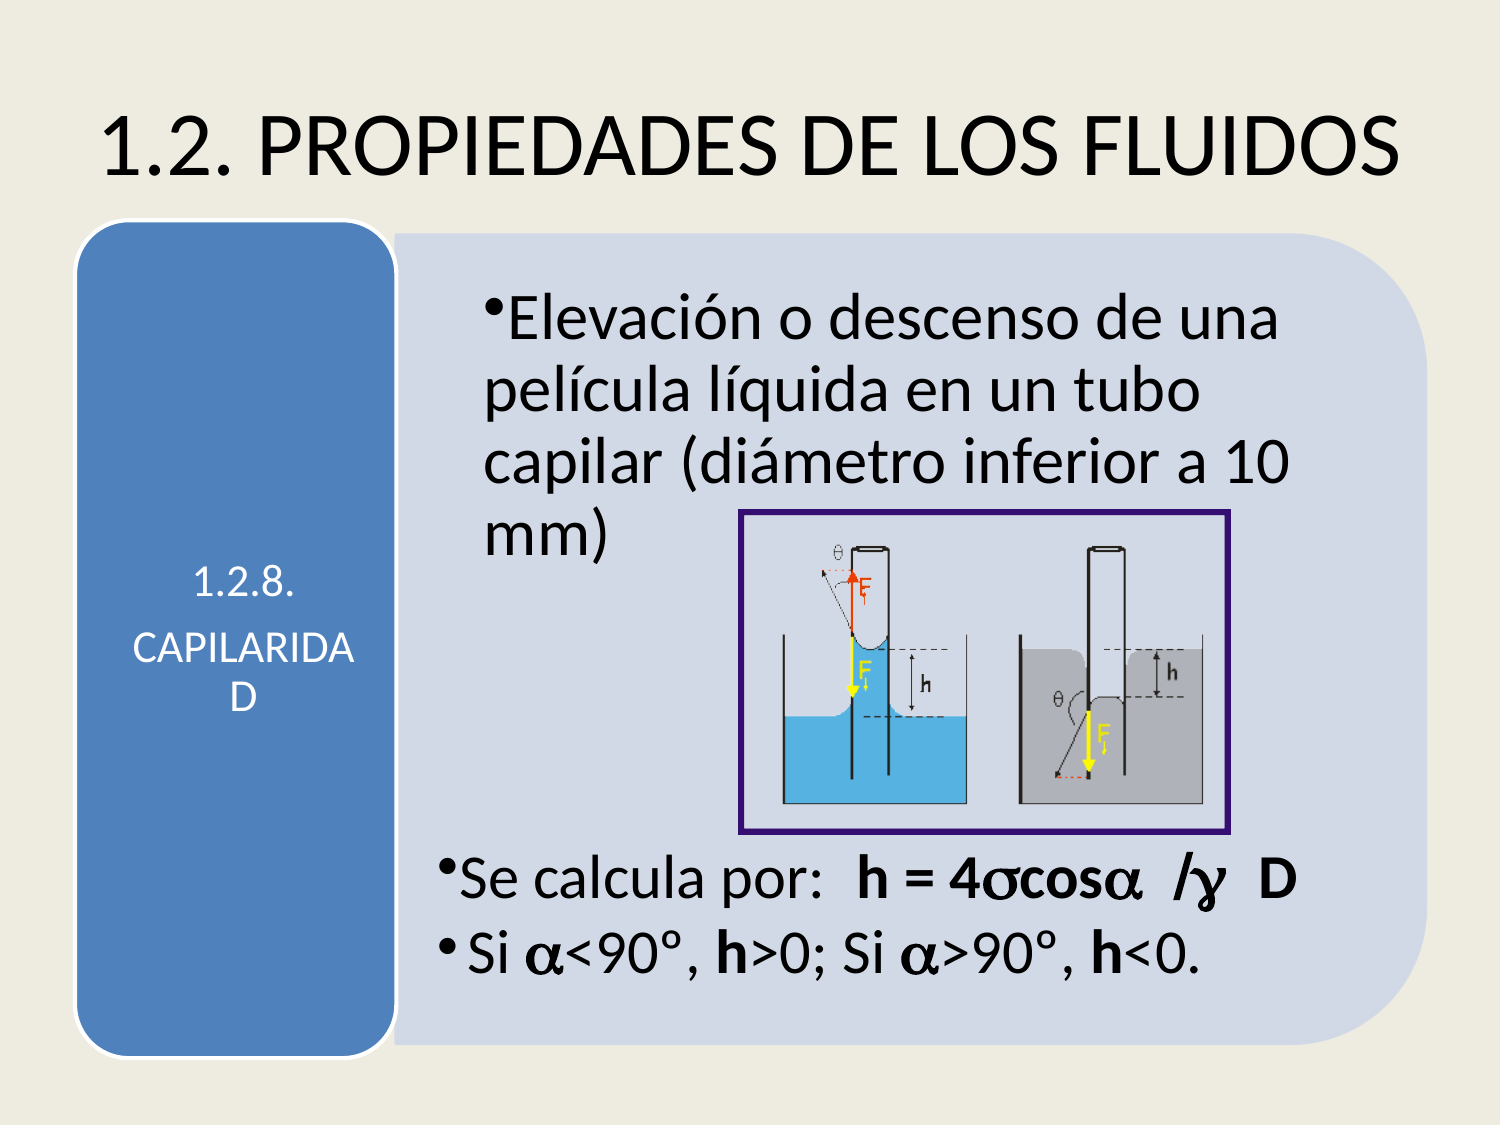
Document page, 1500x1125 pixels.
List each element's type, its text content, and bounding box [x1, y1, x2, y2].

title 1.2. PROPIEDADES DE LOS FLUIDOS [75, 45, 1425, 219]
picture [737, 509, 1231, 835]
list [74, 219, 1426, 1059]
